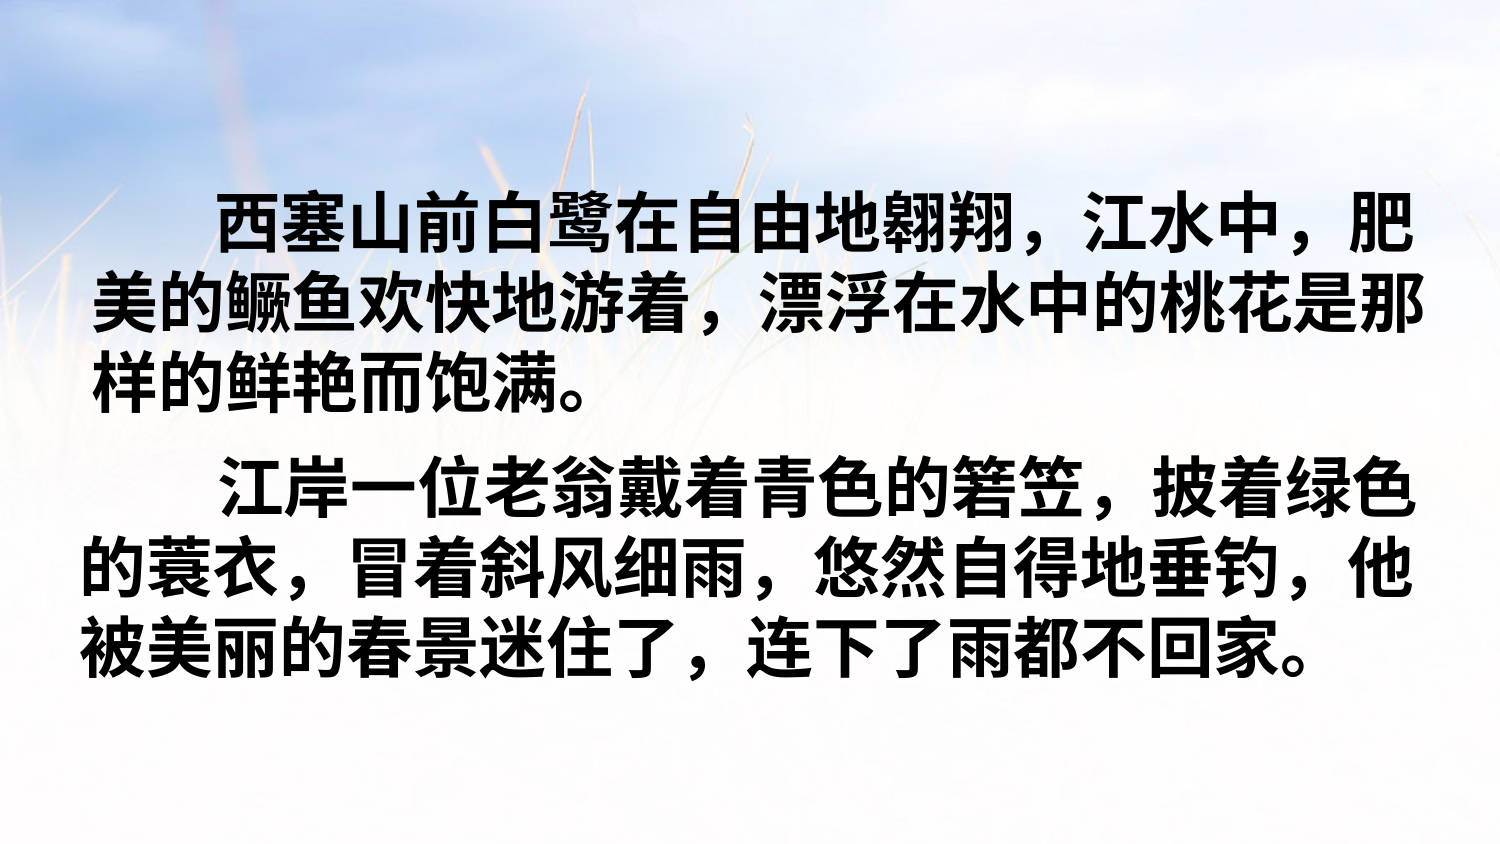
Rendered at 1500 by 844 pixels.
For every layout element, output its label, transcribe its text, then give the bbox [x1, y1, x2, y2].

picture [0, 0, 1500, 844]
text_box 江岸一位老翁戴着青色的箬笠，披着绿色的蓑衣，冒着斜风细雨，悠然自得地垂钓，他被美丽的春景迷住了，连下了雨都不回家。 [64, 438, 1460, 693]
text_box 西塞山前白鹭在自由地翱翔，江水中，肥美的鳜鱼欢快地游着，漂浮在水中的桃花是那样的鲜艳而饱满。 [76, 173, 1448, 438]
